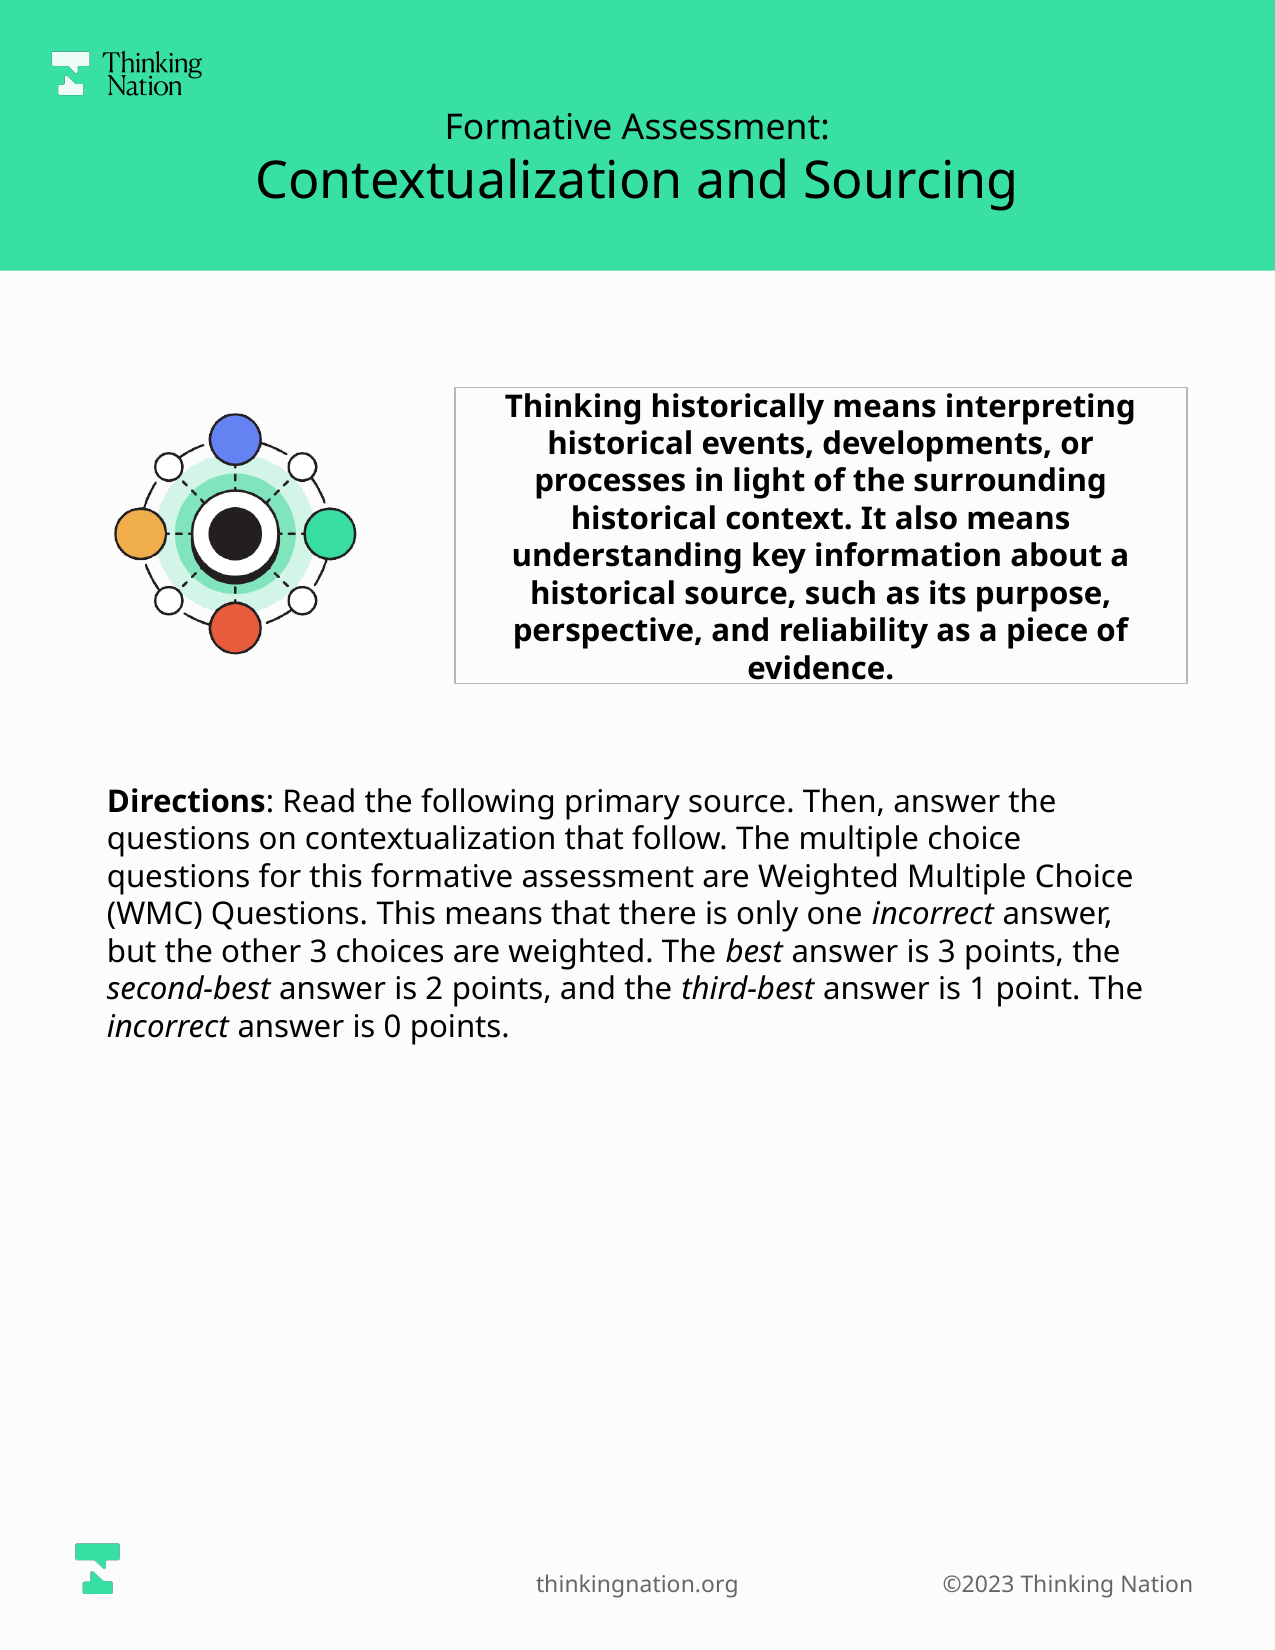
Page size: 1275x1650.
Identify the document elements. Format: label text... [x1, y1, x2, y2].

text_box Thinking historically means interpreting historical events, developments, or processes in light of the surrounding historical context. It also means understanding key information about a historical source, such as its purpose, perspective, and reliability as a piece of evidence. [454, 387, 1187, 684]
picture [35, 37, 207, 109]
text_box ©2023 Thinking Nation [907, 1553, 1210, 1605]
text_box thinkingnation.org [486, 1553, 789, 1605]
text_box Formative Assessment: Contextualization and Sourcing [0, 0, 1275, 271]
picture [76, 374, 394, 692]
picture [62, 1533, 133, 1604]
text_box Directions: Read the following primary source. Then, answer the questions on contextualization that follow. The multiple choice questions for this formative assessment are Weighted Multiple Choice (WMC) Questions. This means that there is only one incorrect answer, but the other 3 choices are weighted. The best answer is 3 points, the second-best answer is 2 points, and the third-best answer is 1 point. The incorrect answer is 0 points. [87, 764, 1187, 1061]
